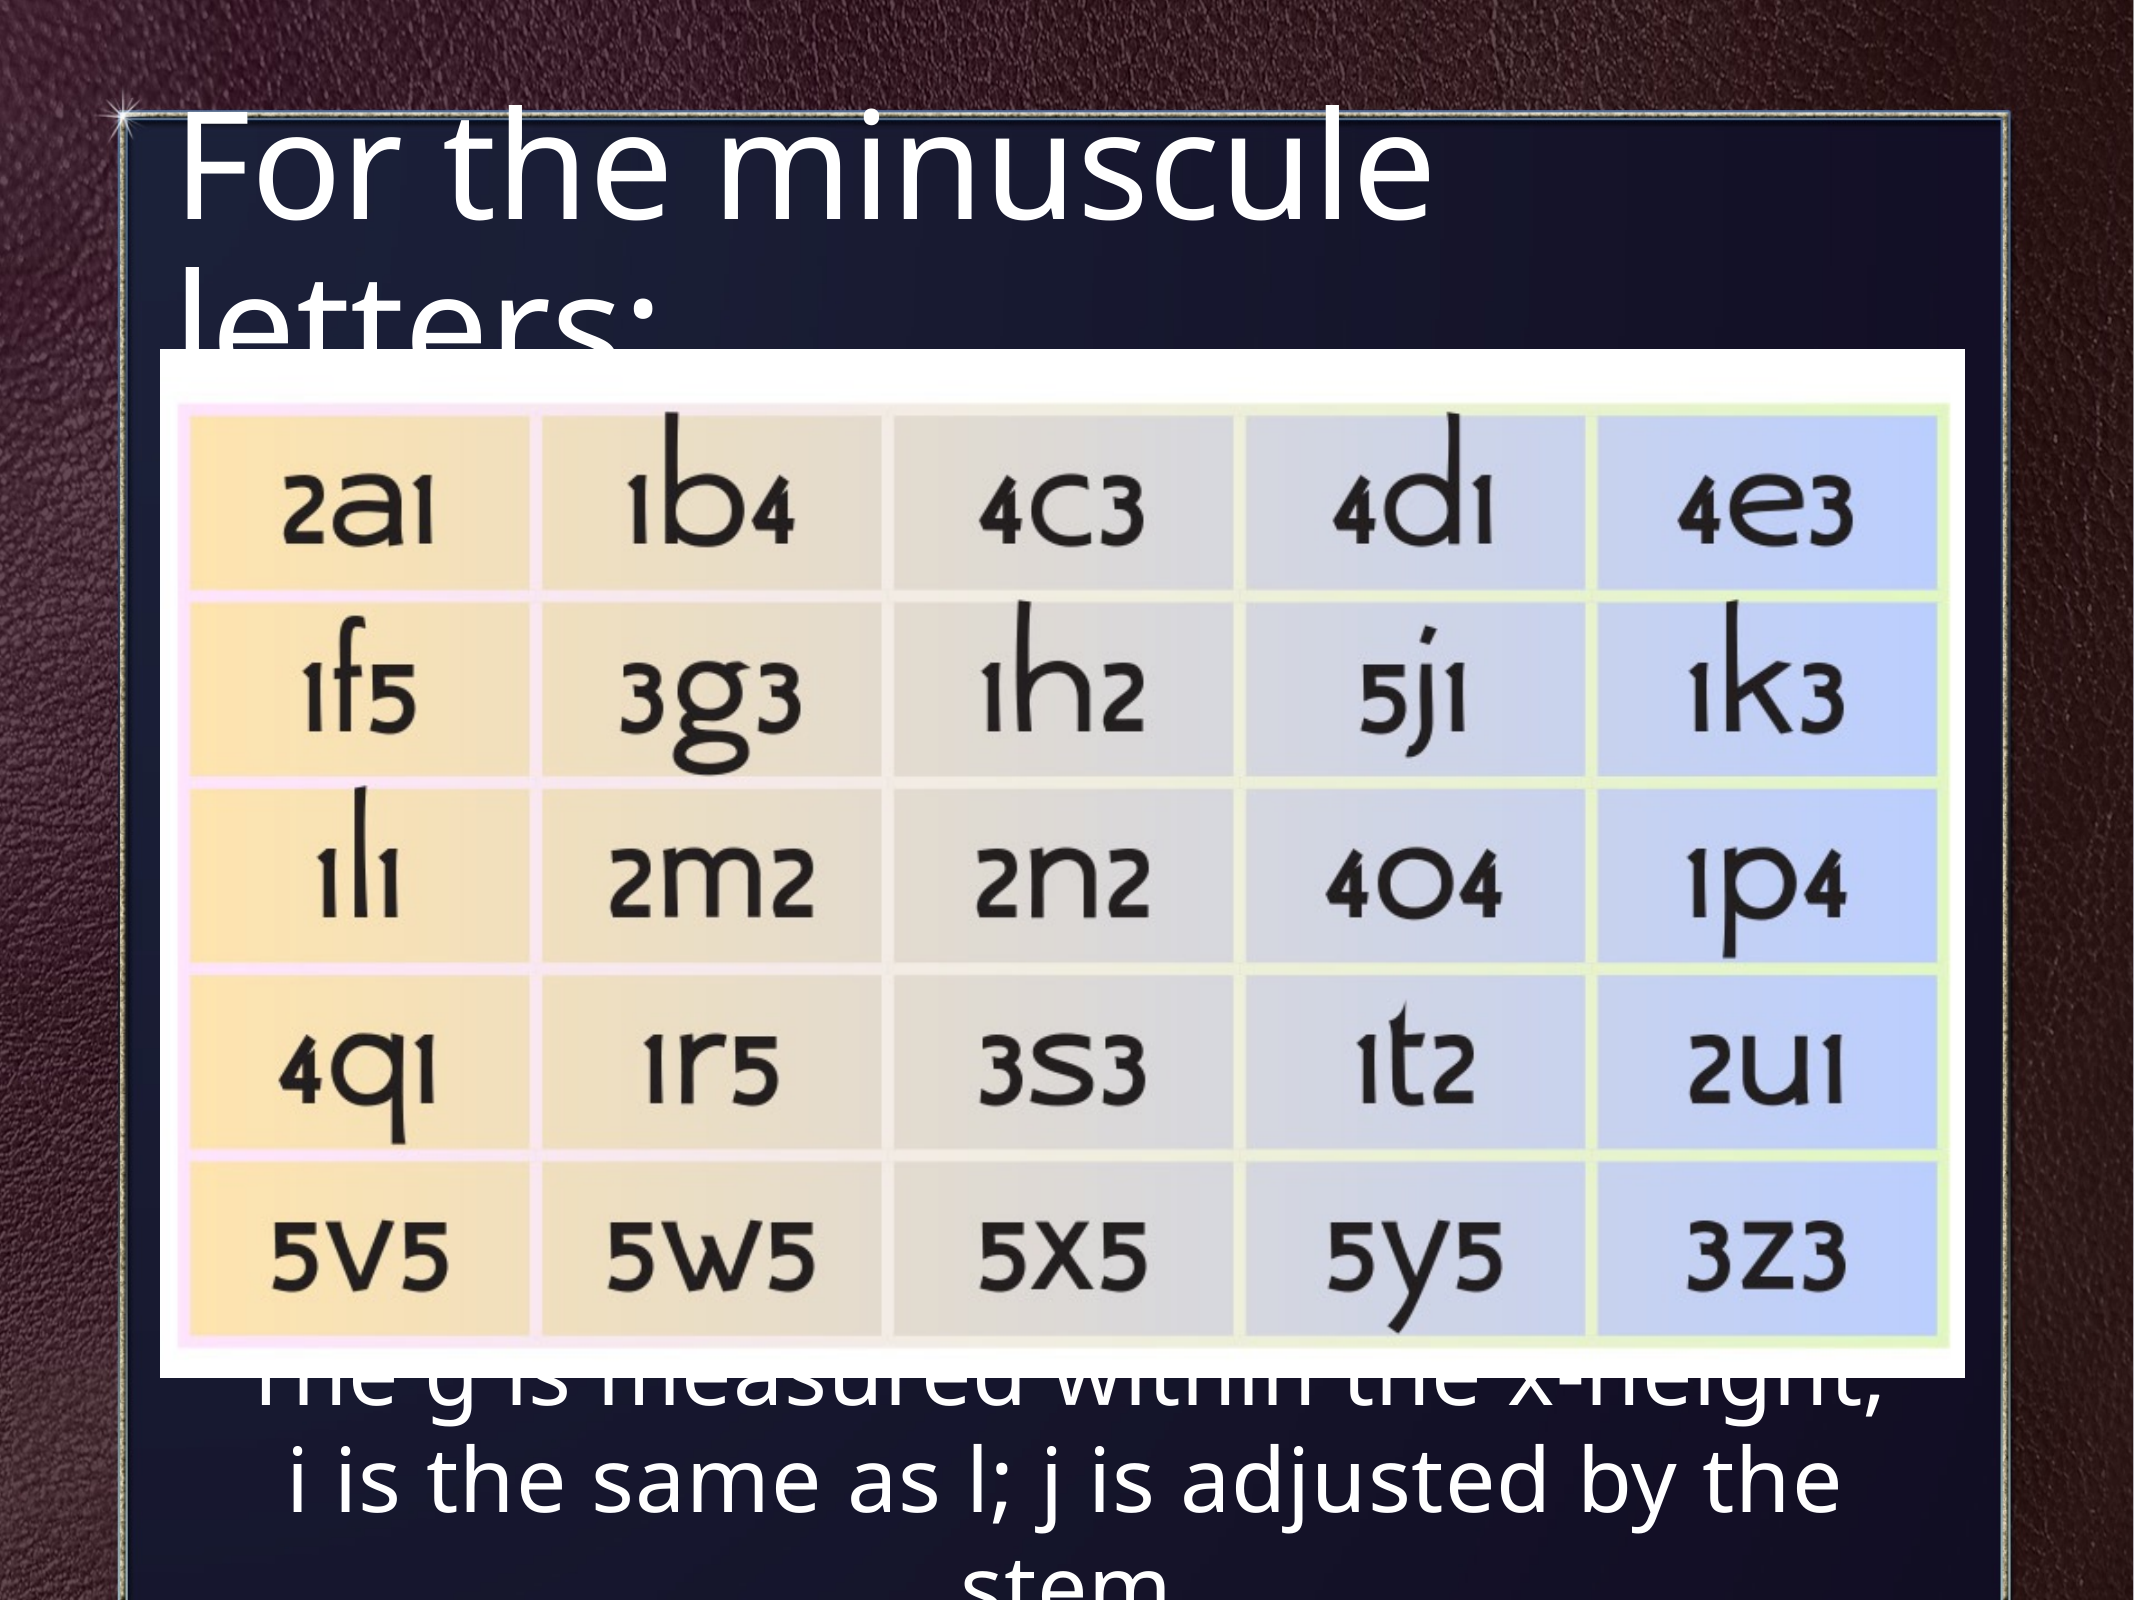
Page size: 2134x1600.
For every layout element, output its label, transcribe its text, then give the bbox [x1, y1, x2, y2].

text_box The g is measured within the x-height; i is the same as l; j is adjusted by the stem [165, 1383, 1969, 1600]
text_box For the minuscule letters: [165, 81, 1969, 342]
picture [0, 0, 2134, 1600]
